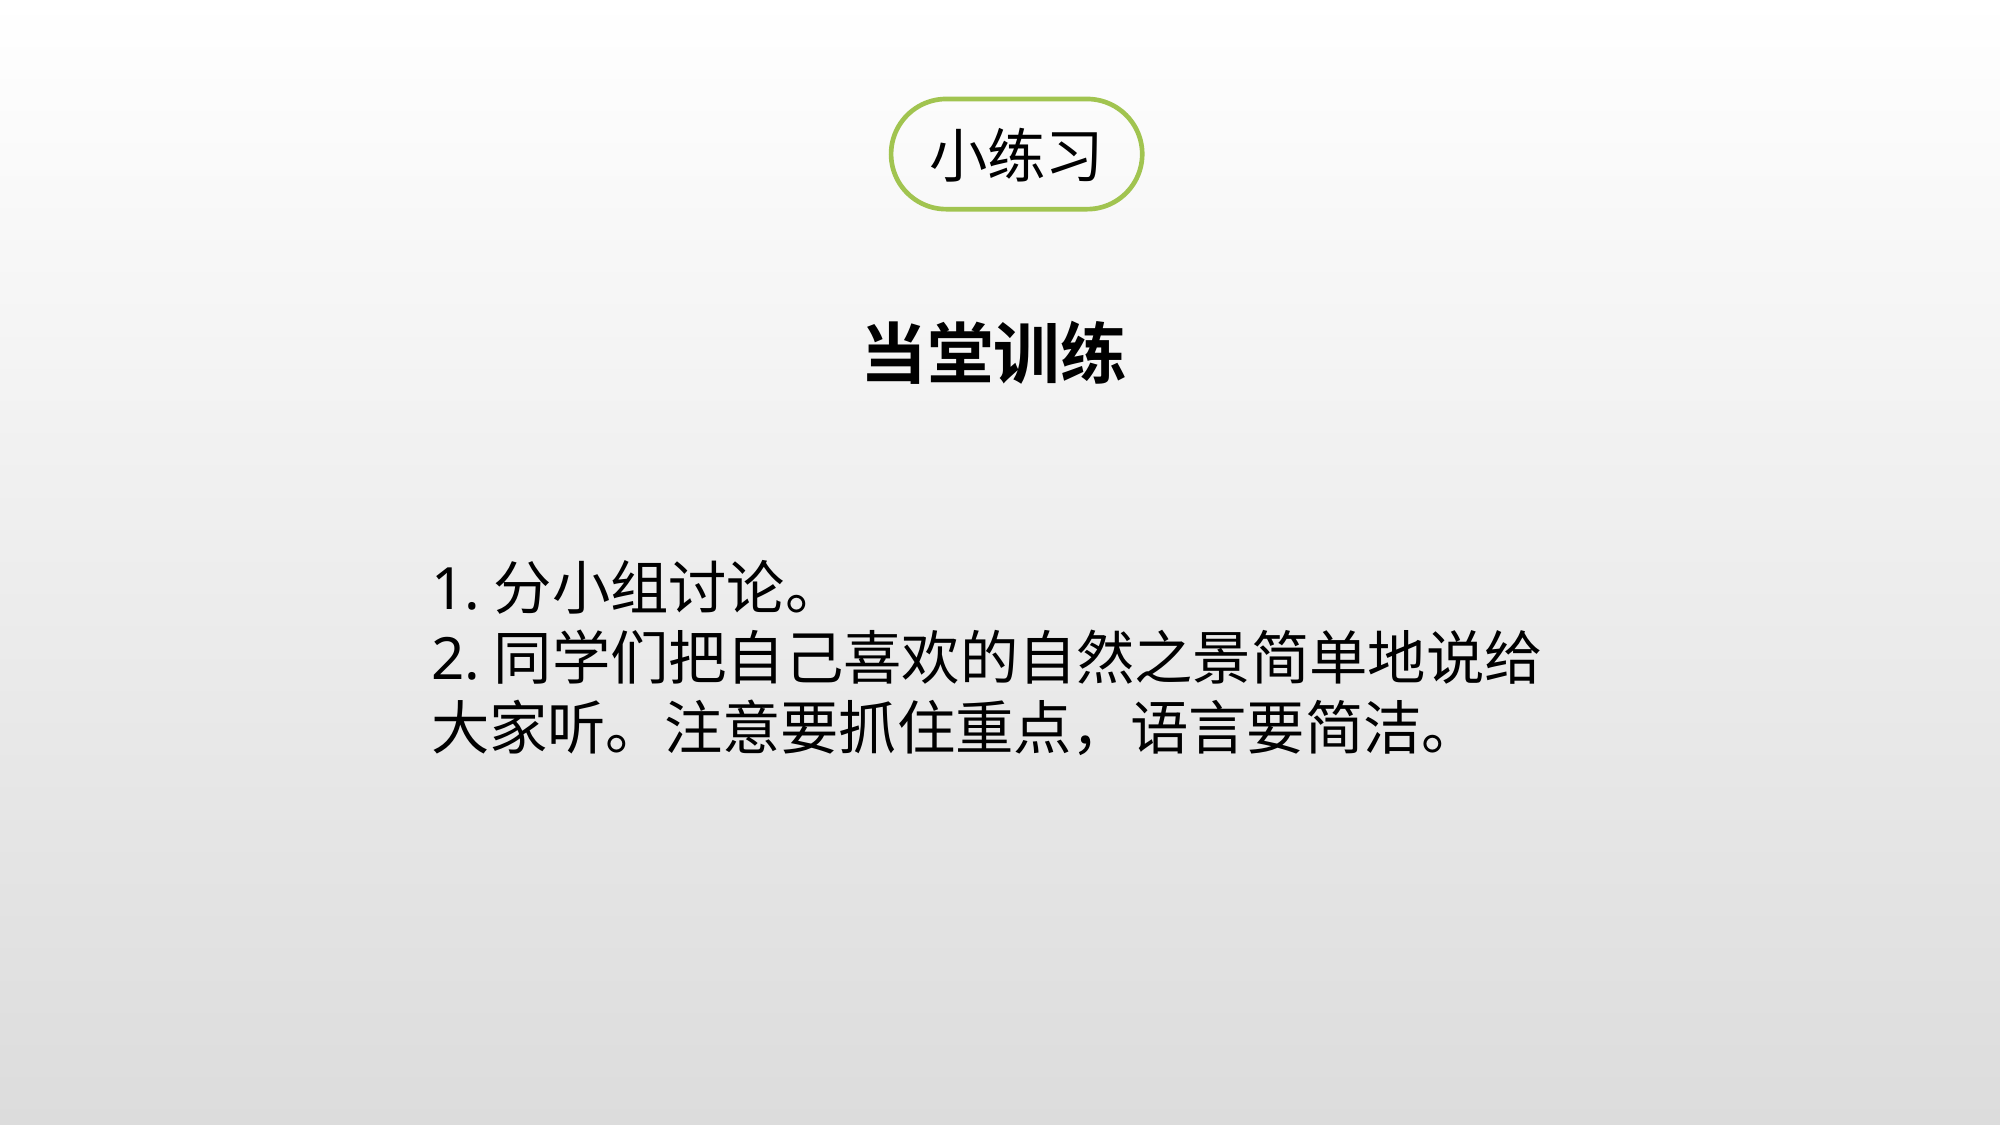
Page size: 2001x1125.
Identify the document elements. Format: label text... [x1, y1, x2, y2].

text_box 当堂训练 1.分小组讨论。 2.同学们把自己喜欢的自然之景简单地说给大家听。注意要抓住重点，语言要简洁。 [416, 304, 1572, 769]
text_box 小练习 [890, 97, 1144, 211]
